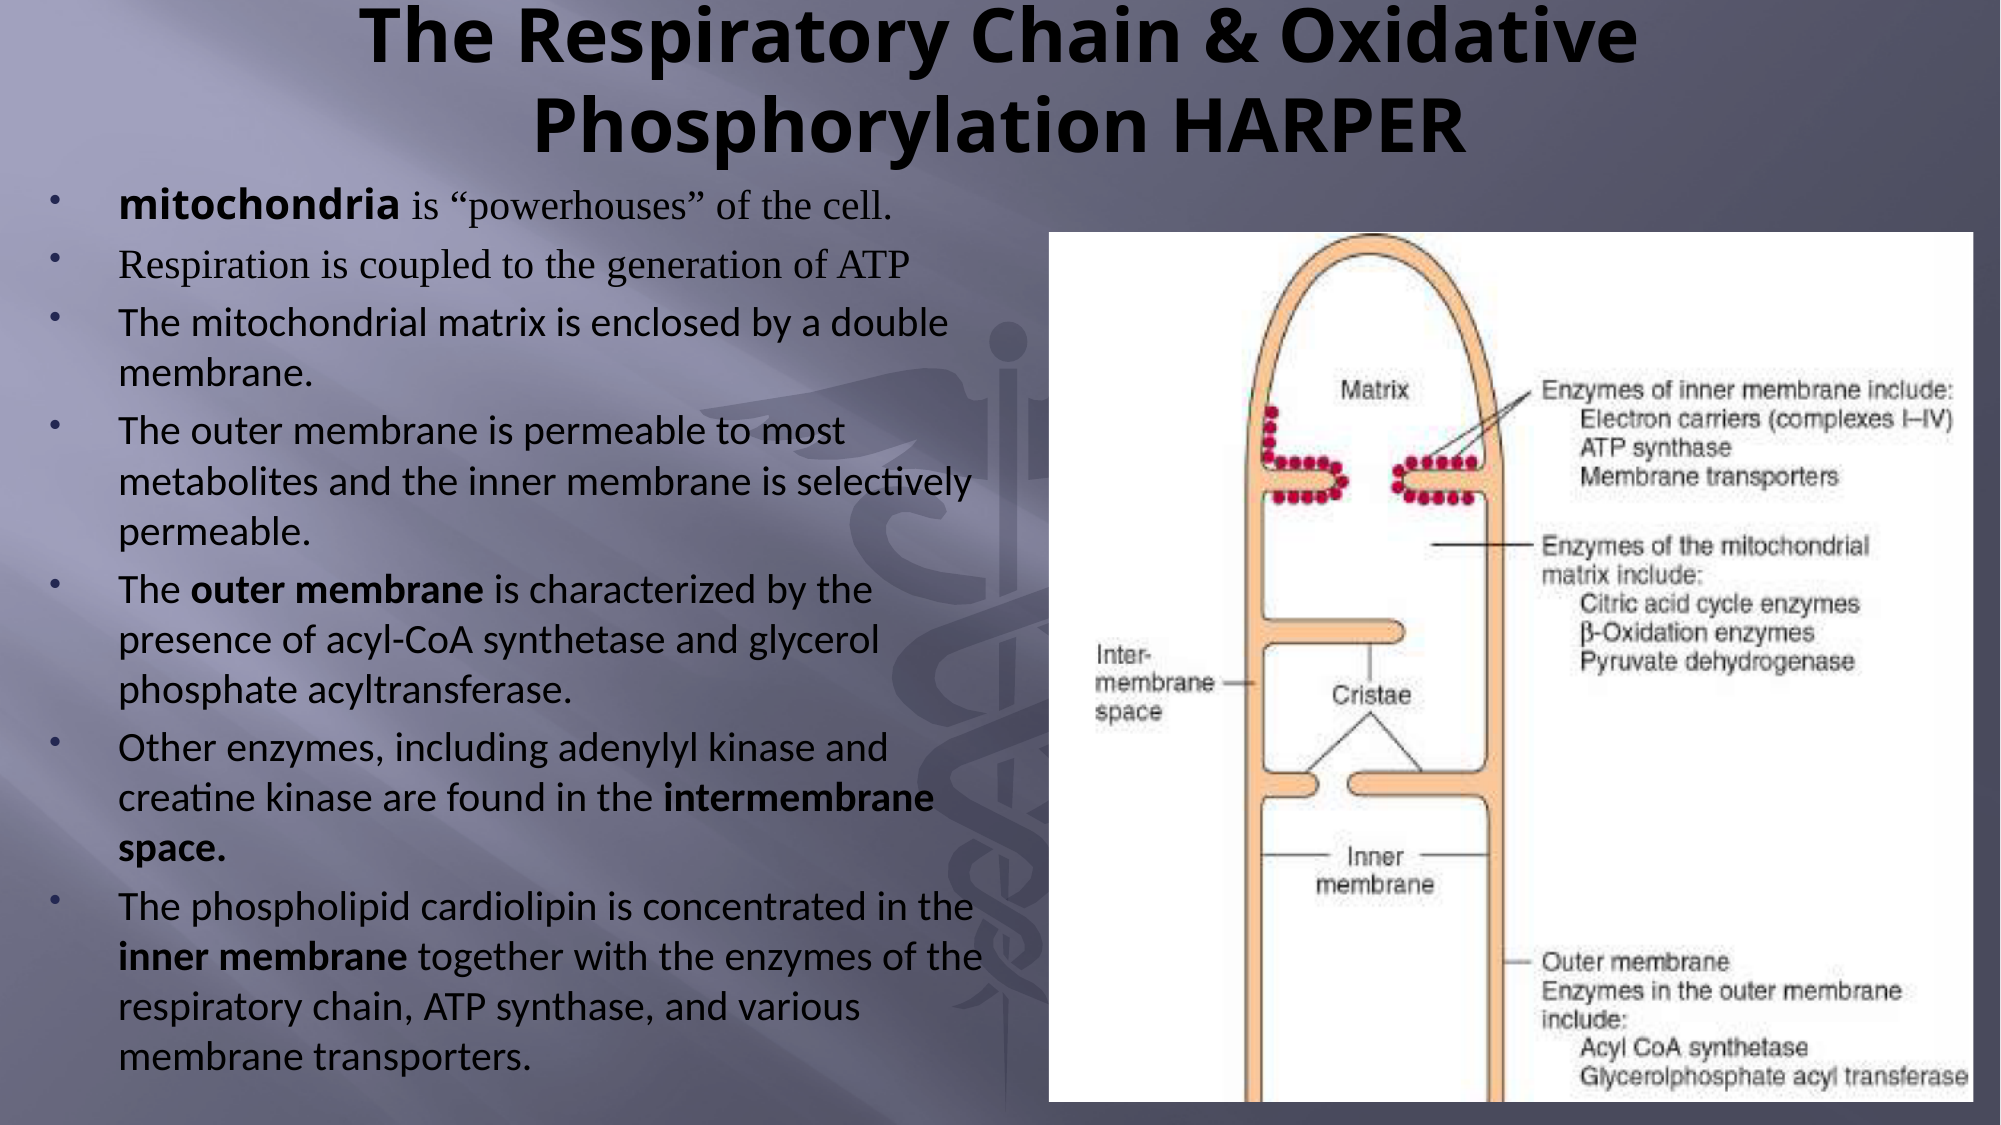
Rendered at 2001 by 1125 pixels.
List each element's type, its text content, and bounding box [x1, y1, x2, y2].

picture [1048, 232, 1974, 1102]
title The Respiratory Chain & Oxidative Phosphorylation HARPER [99, 0, 1900, 171]
list mitochondria is “powerhouses” of the cell. Respiration is coupled to the generation of ATP The mitochondrial matrix is enclosed by a double membrane. The outer membrane is permeable to most metabolites and the inner membrane is selectively permeable. The outer membrane is characterized by the presence of acyl-CoA synthetase and glycerol phosphate acyltransferase. Other enzymes, including adenylyl kinase and creatine kinase are found in the intermembrane space. The phospholipid cardiolipin is concentrated in the inner membrane together with the enzymes of the respiratory chain, ATP synthase, and various membrane transporters. [13, 170, 1049, 1125]
